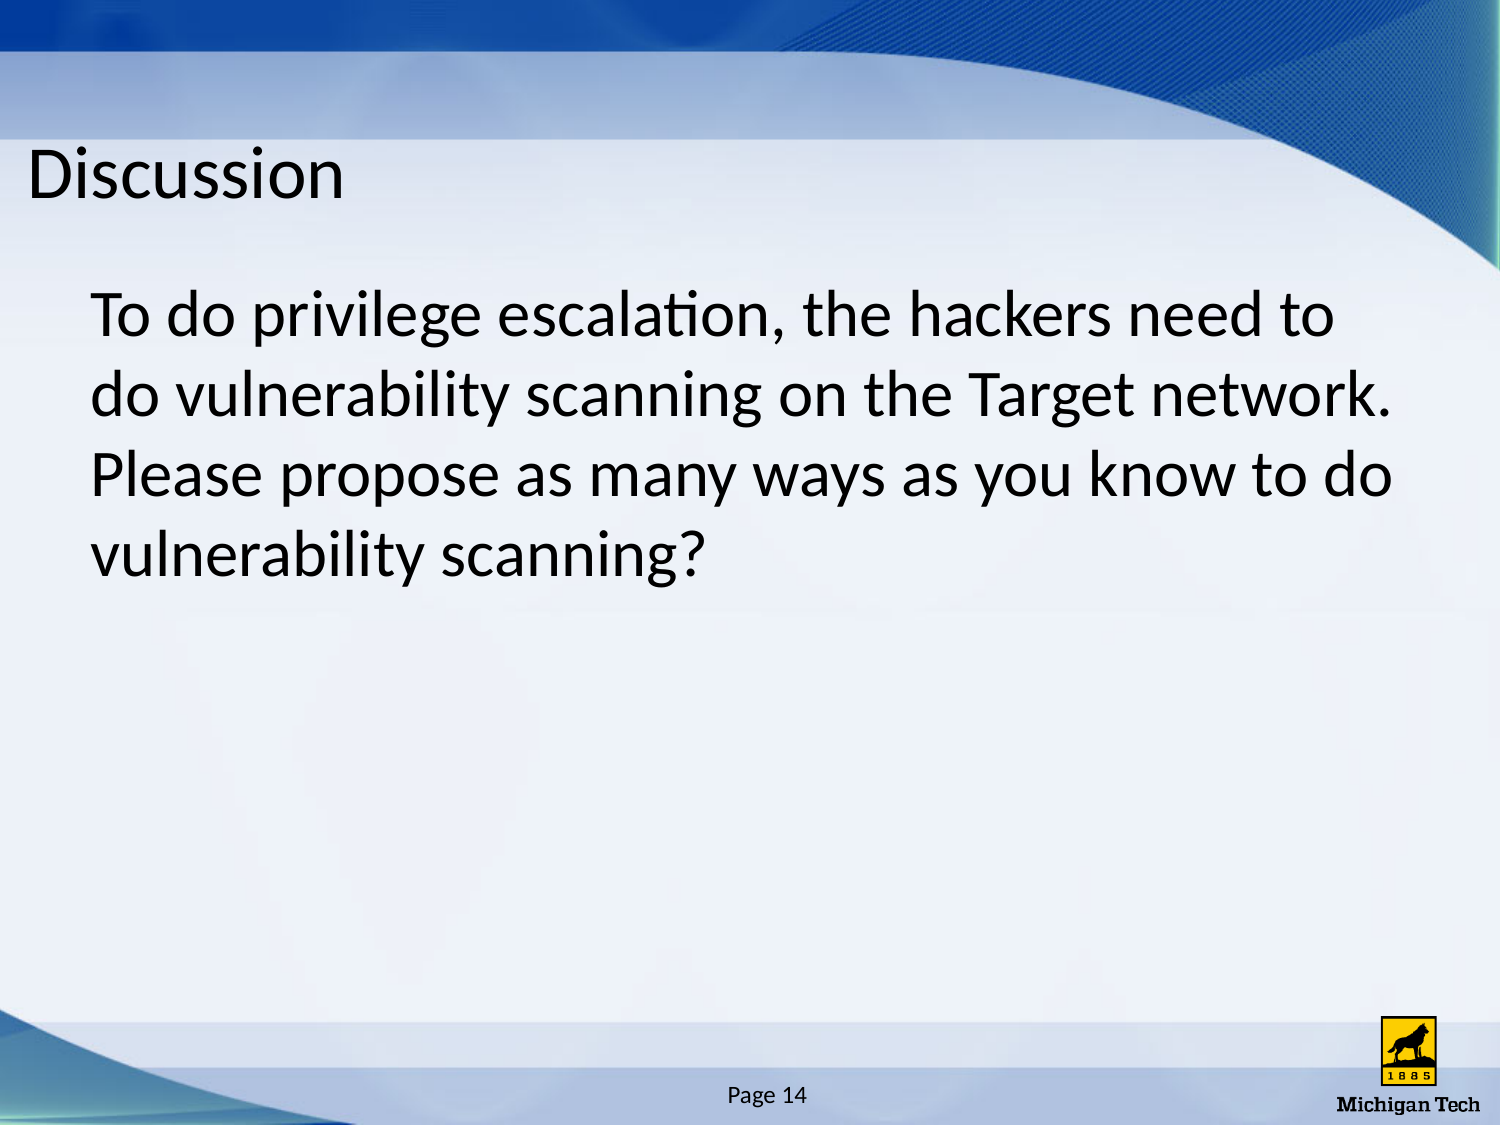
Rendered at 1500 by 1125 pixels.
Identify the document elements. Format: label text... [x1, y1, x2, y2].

picture [0, 0, 1500, 1125]
title Discussion [12, 75, 1263, 263]
list To do privilege escalation, the hackers need to do vulnerability scanning on the Target network. Please propose as many ways as you know to do vulnerability scanning? [75, 262, 1425, 1063]
